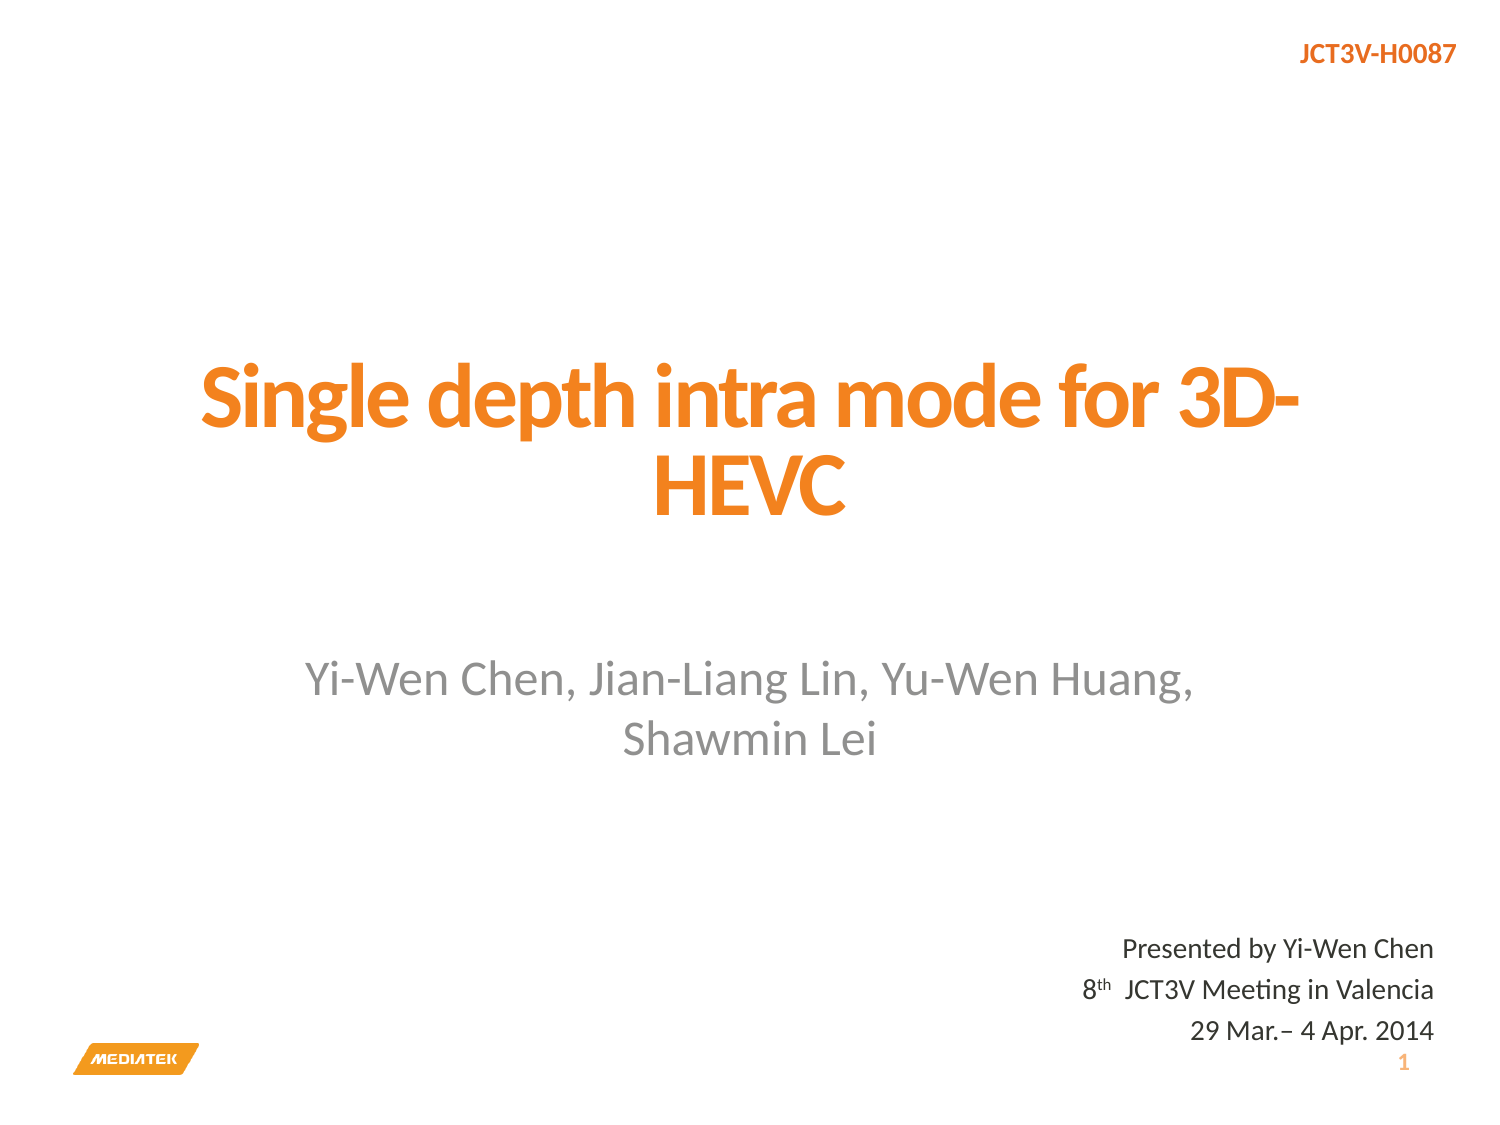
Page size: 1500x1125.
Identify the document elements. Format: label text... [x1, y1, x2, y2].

picture [73, 1043, 199, 1075]
subtitle Yi-Wen Chen, Jian-Liang Lin, Yu-Wen Huang, Shawmin Lei [225, 637, 1275, 811]
slide_number 1 [1251, 1054, 1425, 1090]
title Single depth intra mode for 3D-HEVC [112, 349, 1388, 591]
text_box Presented by Yi-Wen Chen 8th JCT3V Meeting in Valencia 29 Mar.– 4 Apr. 2014 [787, 922, 1450, 1054]
